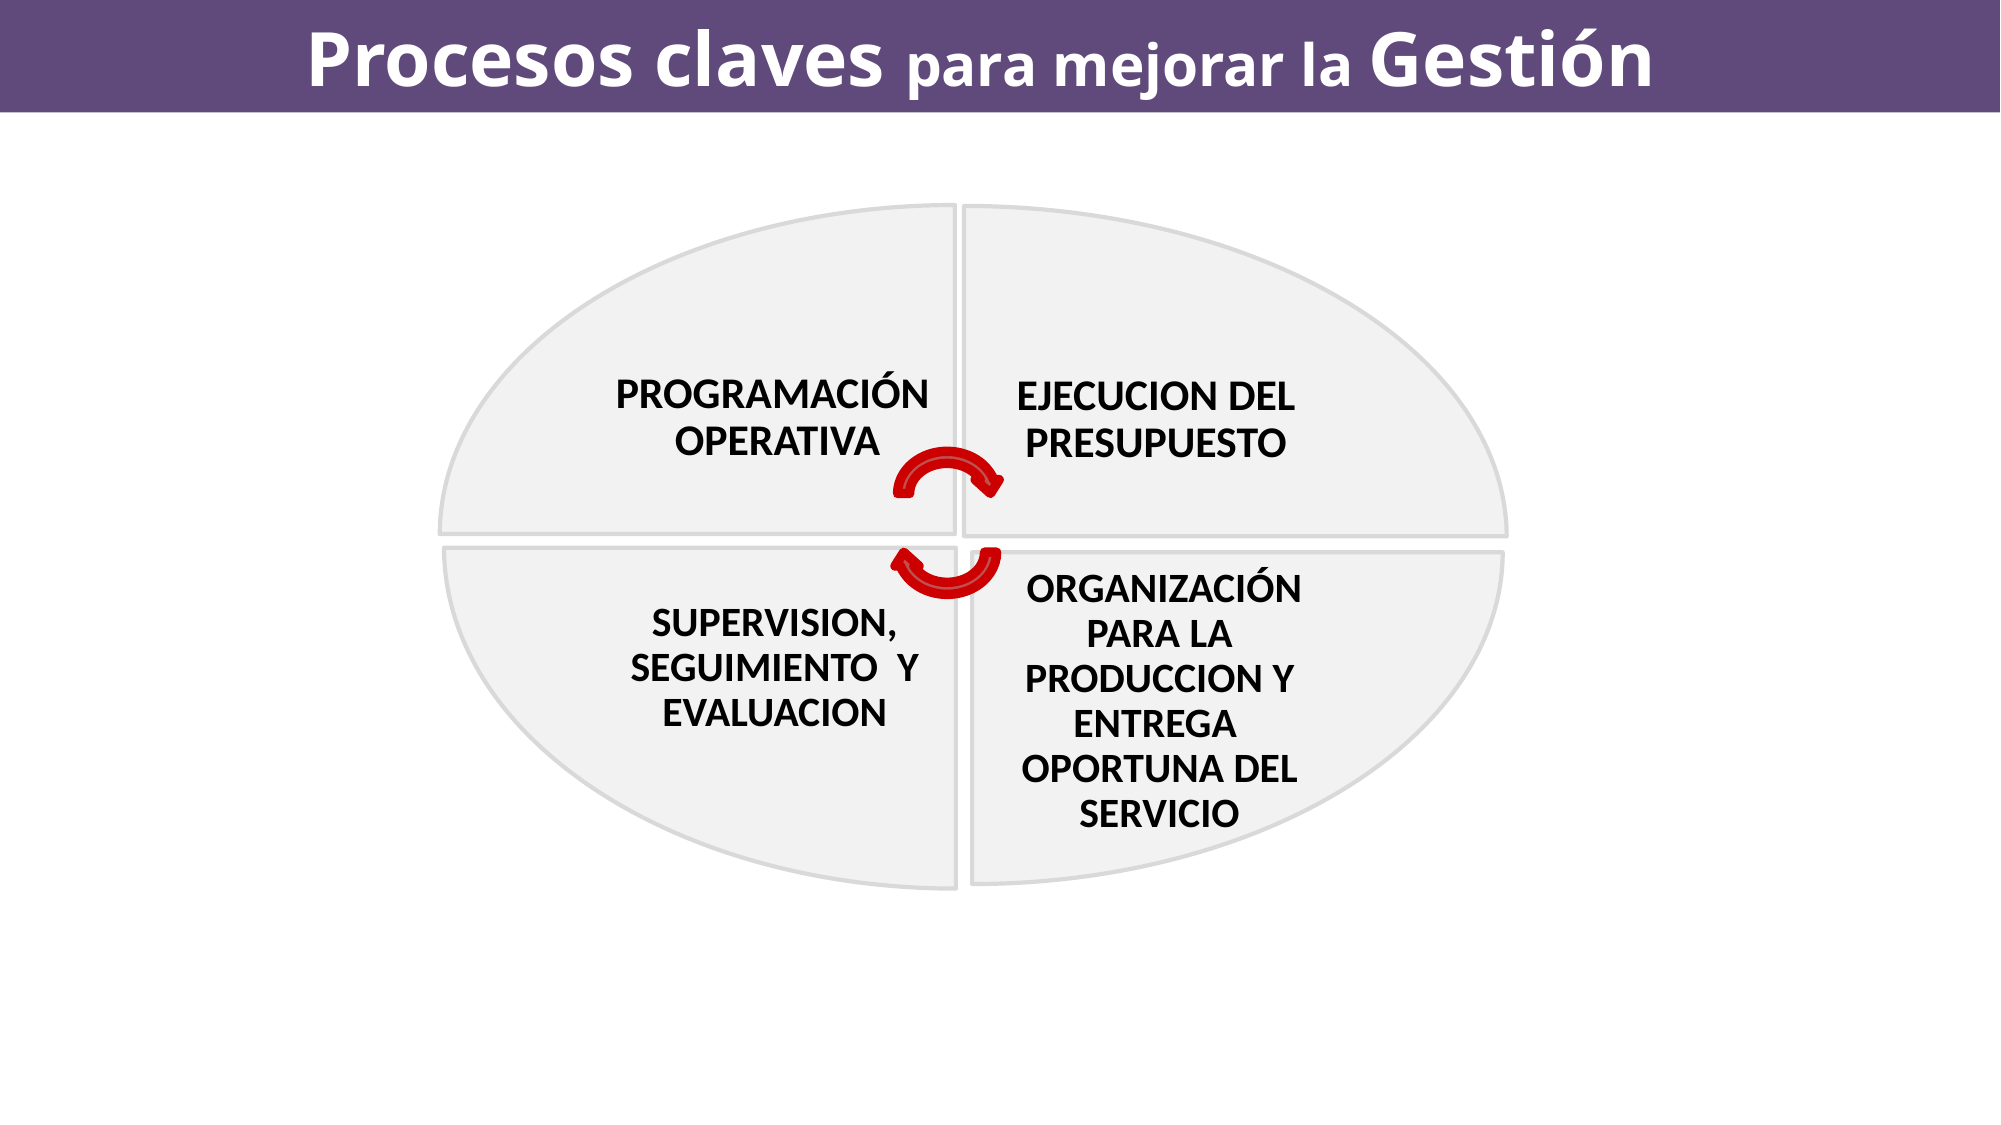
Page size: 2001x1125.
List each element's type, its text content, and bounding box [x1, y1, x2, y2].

text_box Procesos claves para mejorar la Gestión [0, 0, 2000, 113]
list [378, 187, 1692, 931]
